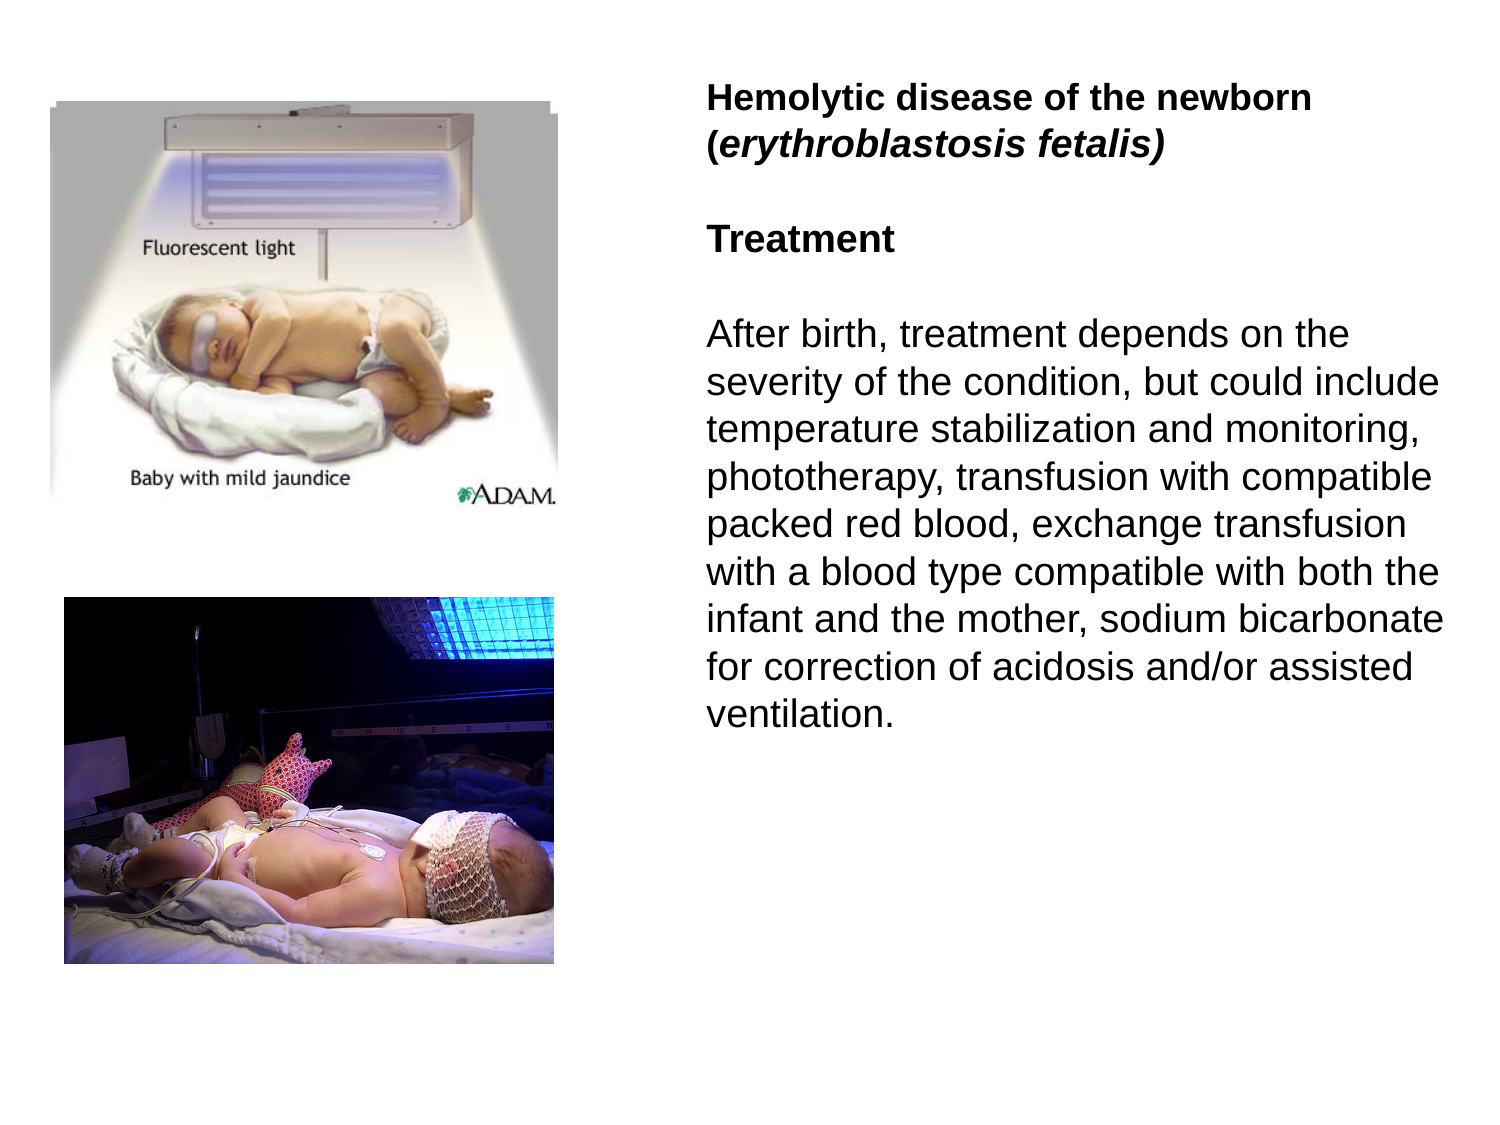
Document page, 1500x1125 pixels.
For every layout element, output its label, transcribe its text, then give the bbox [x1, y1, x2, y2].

picture [50, 101, 558, 508]
picture [64, 597, 554, 965]
text_box Hemolytic disease of the newborn (erythroblastosis fetalis) Treatment After birth, treatment depends on the severity of the condition, but could include temperature stabilization and monitoring, phototherapy, transfusion with compatible packed red blood, exchange transfusion with a blood type compatible with both the infant and the mother, sodium bicarbonate for correction of acidosis and/or assisted ventilation. [692, 66, 1461, 743]
